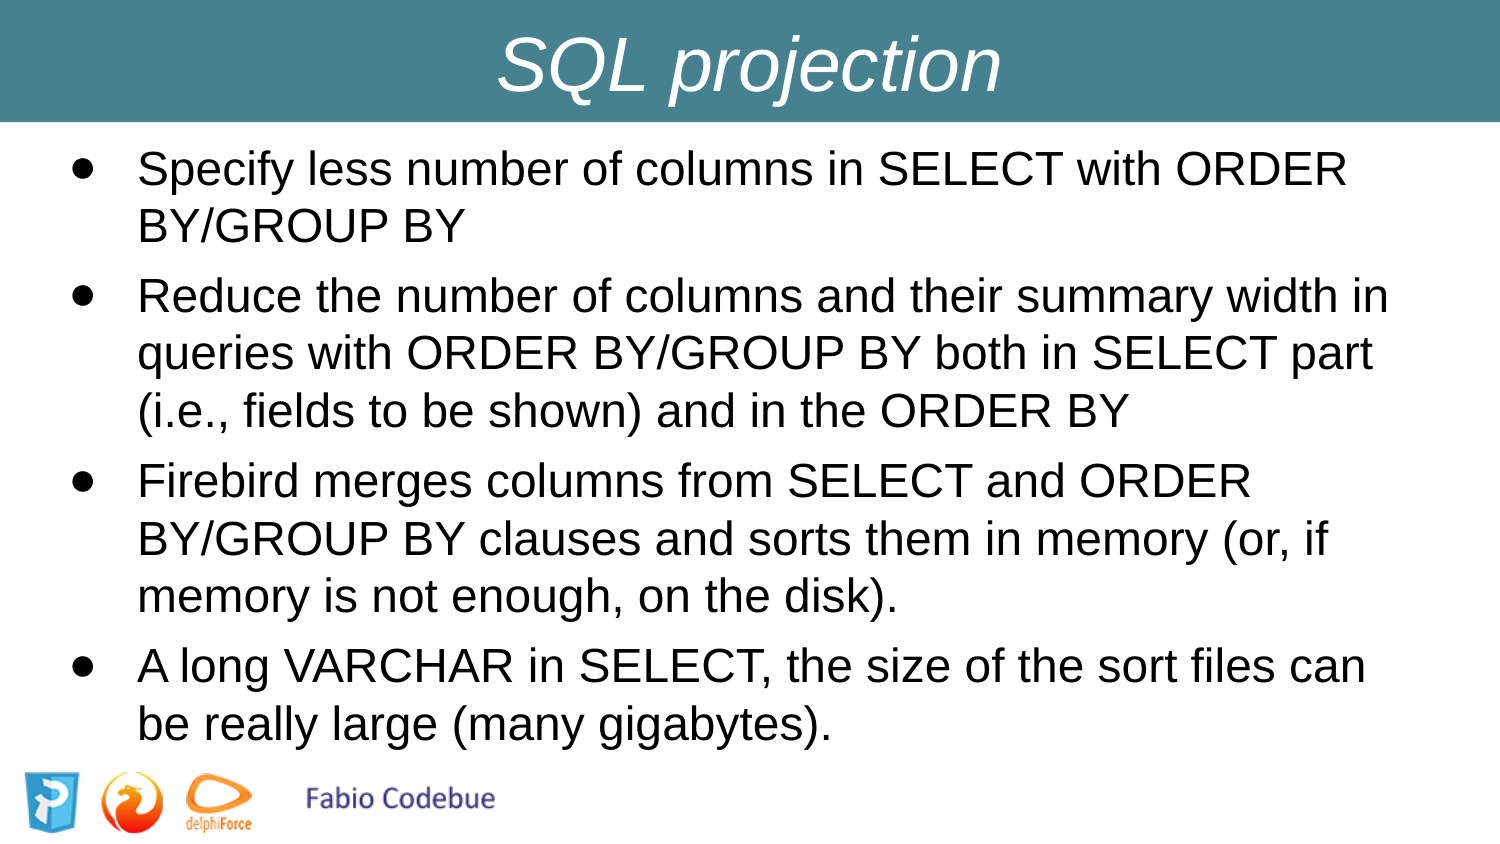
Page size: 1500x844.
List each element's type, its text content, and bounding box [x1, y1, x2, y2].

text_box SQL projection [0, 0, 1500, 123]
picture [0, 123, 1500, 844]
list Specify less number of columns in SELECT with ORDER BY/GROUP BY Reduce the number of columns and their summary width in queries with ORDER BY/GROUP BY both in SELECT part (i.e., fields to be shown) and in the ORDER BY Firebird merges columns from SELECT and ORDER BY/GROUP BY clauses and sorts them in memory (or, if memory is not enough, on the disk). A long VARCHAR in SELECT, the size of the sort files can be really large (many gigabytes). [47, 123, 1444, 805]
